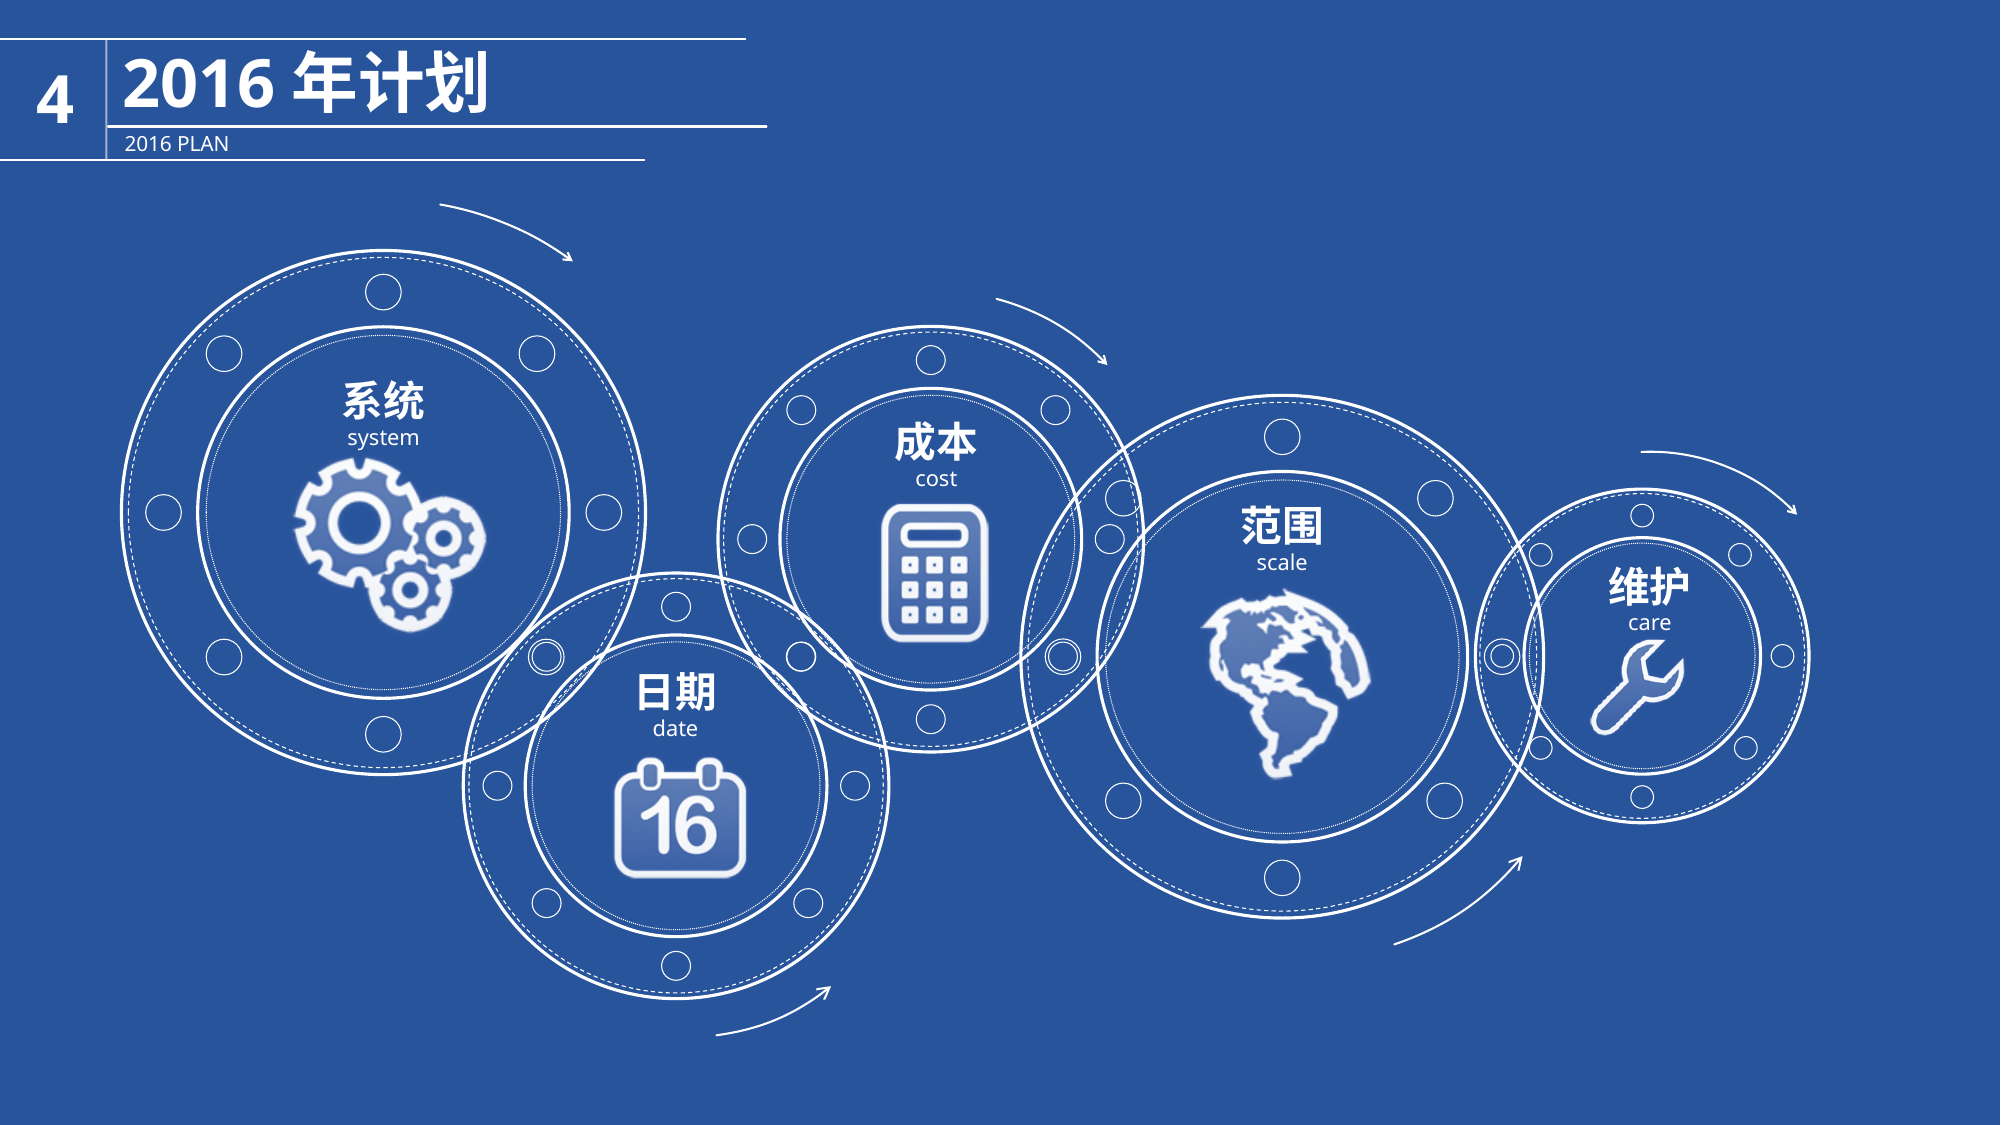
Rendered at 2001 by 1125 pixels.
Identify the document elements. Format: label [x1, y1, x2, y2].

text_box [989, 298, 1062, 326]
text_box [711, 999, 815, 1036]
text_box [1475, 489, 1810, 823]
text_box [1640, 451, 1769, 489]
text_box [1020, 395, 1544, 919]
text_box [432, 203, 558, 250]
text_box [463, 572, 889, 999]
text_box [121, 250, 646, 775]
text_box [1385, 919, 1452, 945]
text_box [717, 326, 1144, 752]
